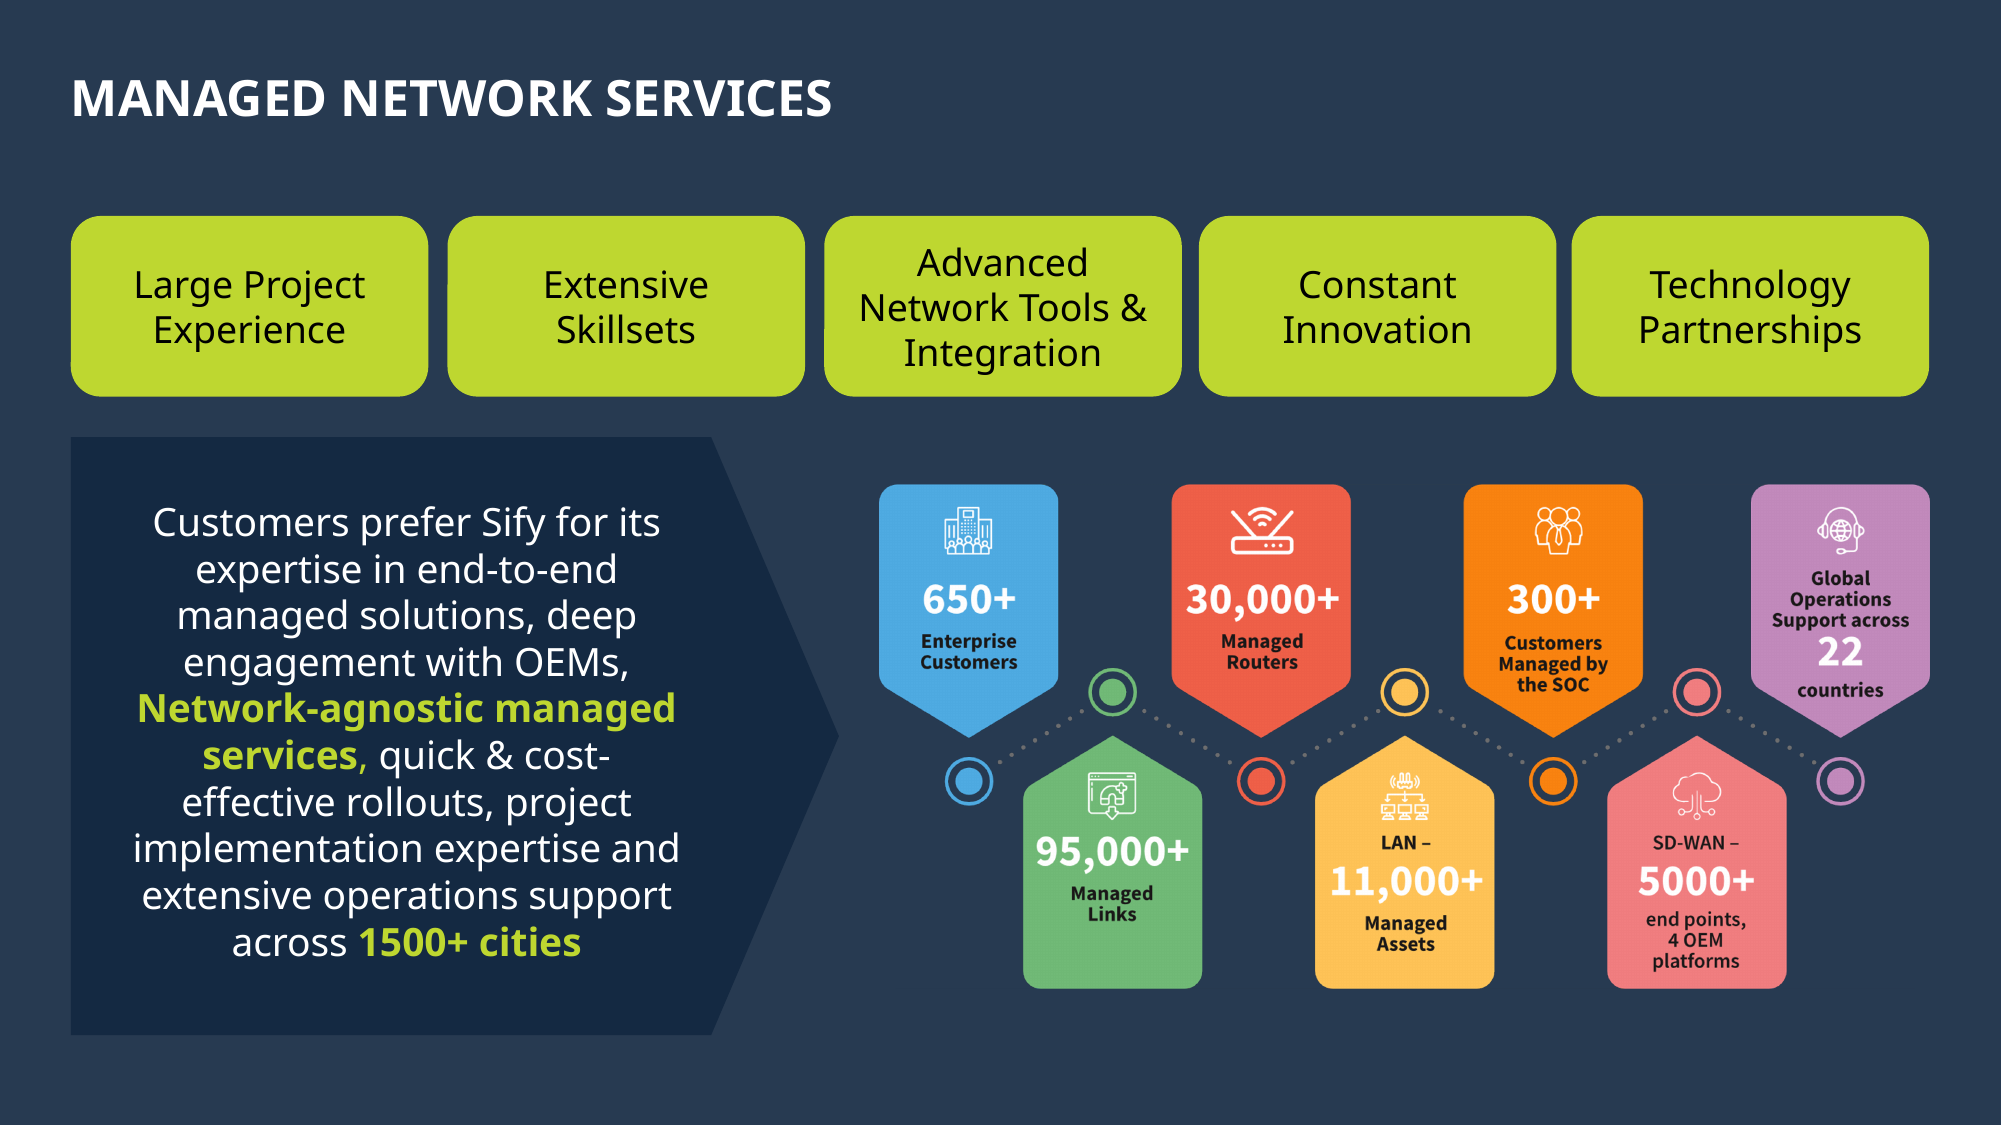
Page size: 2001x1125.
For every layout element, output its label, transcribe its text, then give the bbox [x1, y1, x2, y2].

title MANAGED NETWORK SERVICES [70, 0, 1930, 199]
text_box [68, 435, 841, 1038]
text_box Customers prefer Sify for its expertise in end-to-end managed solutions, deep engagement with OEMs, Network-agnostic managed services, quick & cost-effective rollouts, project implementation expertise and extensive operations support across 1500+ cities [111, 490, 702, 972]
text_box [70, 215, 1930, 397]
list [879, 484, 1930, 989]
